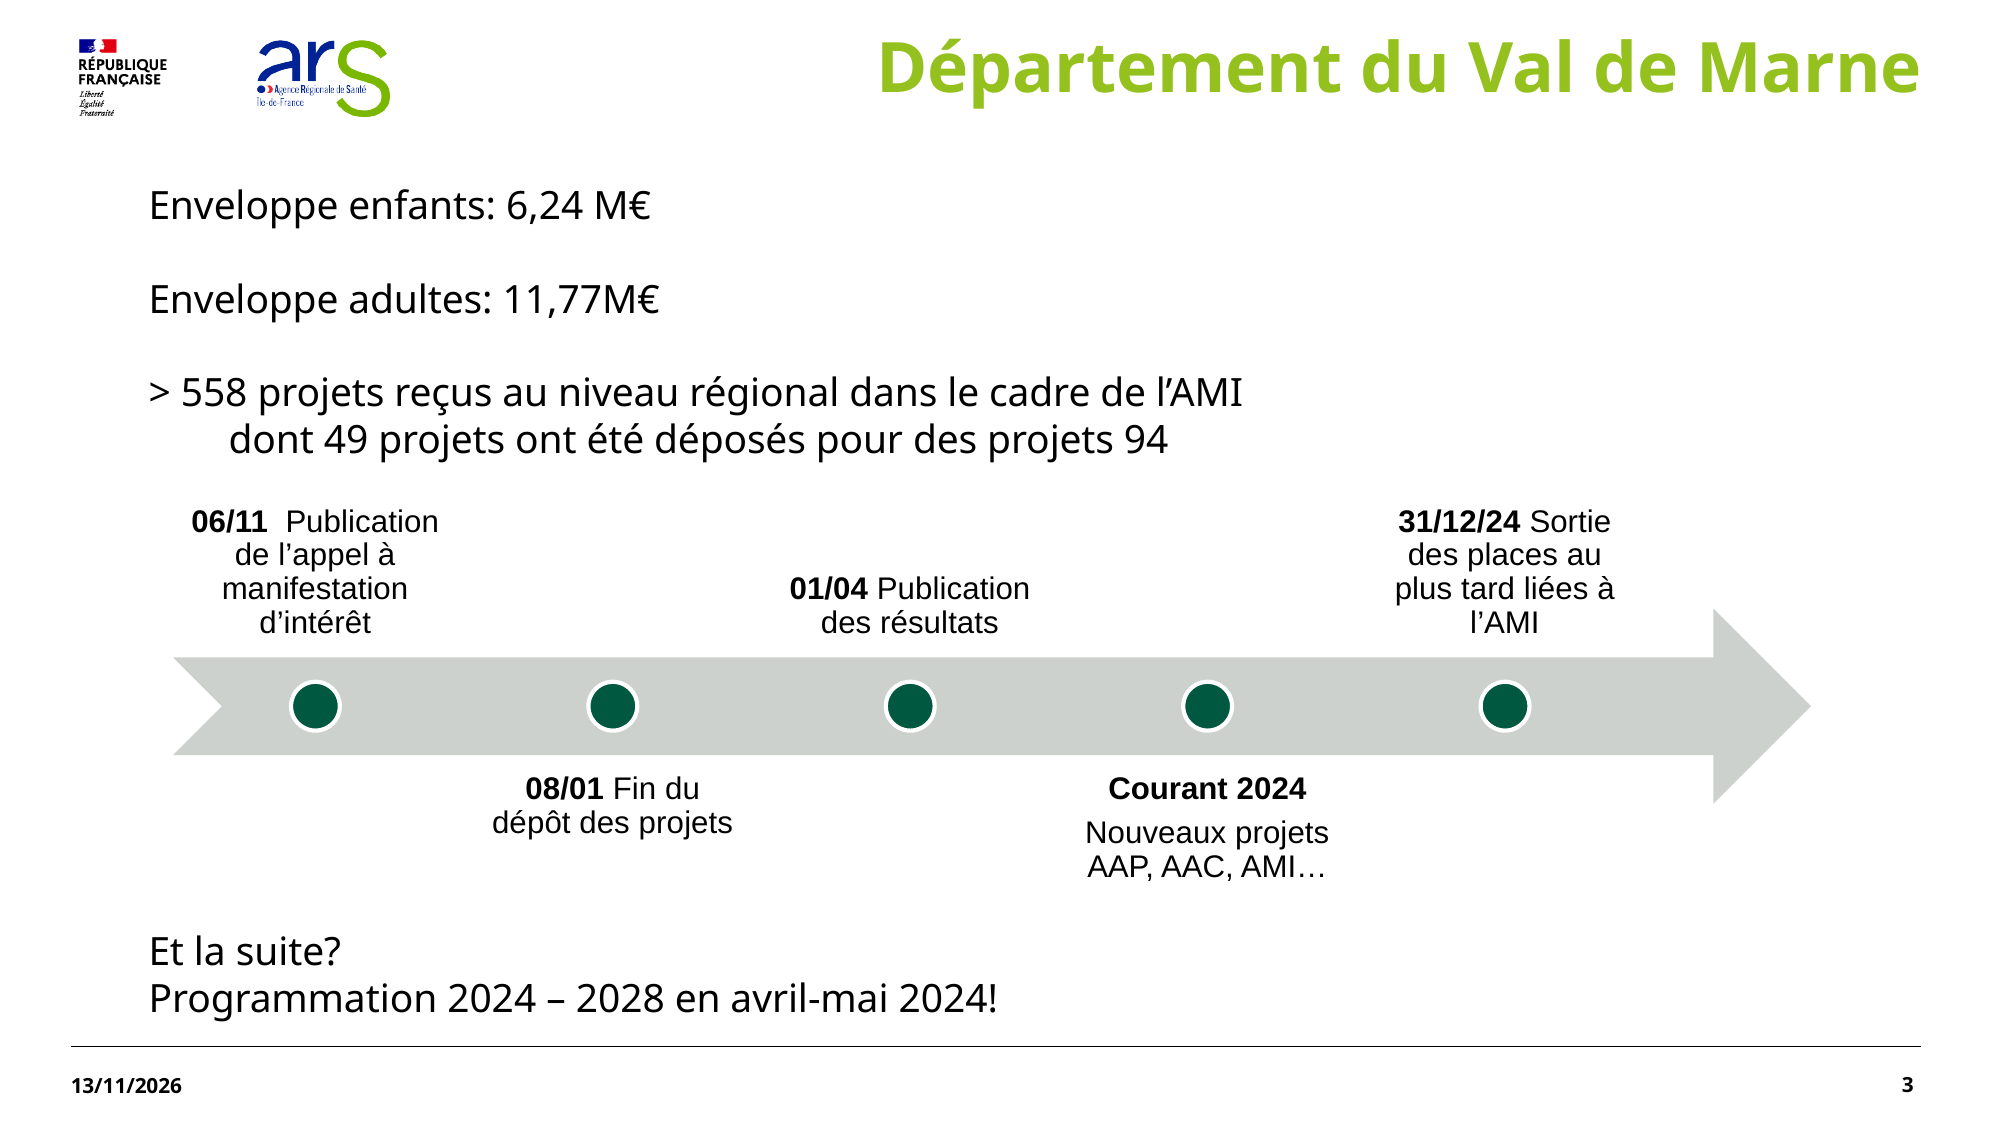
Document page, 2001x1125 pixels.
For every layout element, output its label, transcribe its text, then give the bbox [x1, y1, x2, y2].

title Département du Val de Marne [858, 10, 2000, 129]
picture [63, 23, 182, 142]
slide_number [70, 1049, 327, 1125]
picture [256, 40, 390, 117]
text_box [172, 461, 1812, 951]
text_box Enveloppe enfants: 6,24 M€ Enveloppe adultes: 11,77M€ > 558 projets reçus au niveau régional dans le cadre de l’AMI dont 49 projets ont été déposés pour des projets 94 Et la suite? Programmation 2024 – 2028 en avril-mai 2024! [133, 127, 1851, 1074]
slide_number 3 [1618, 1046, 1914, 1125]
